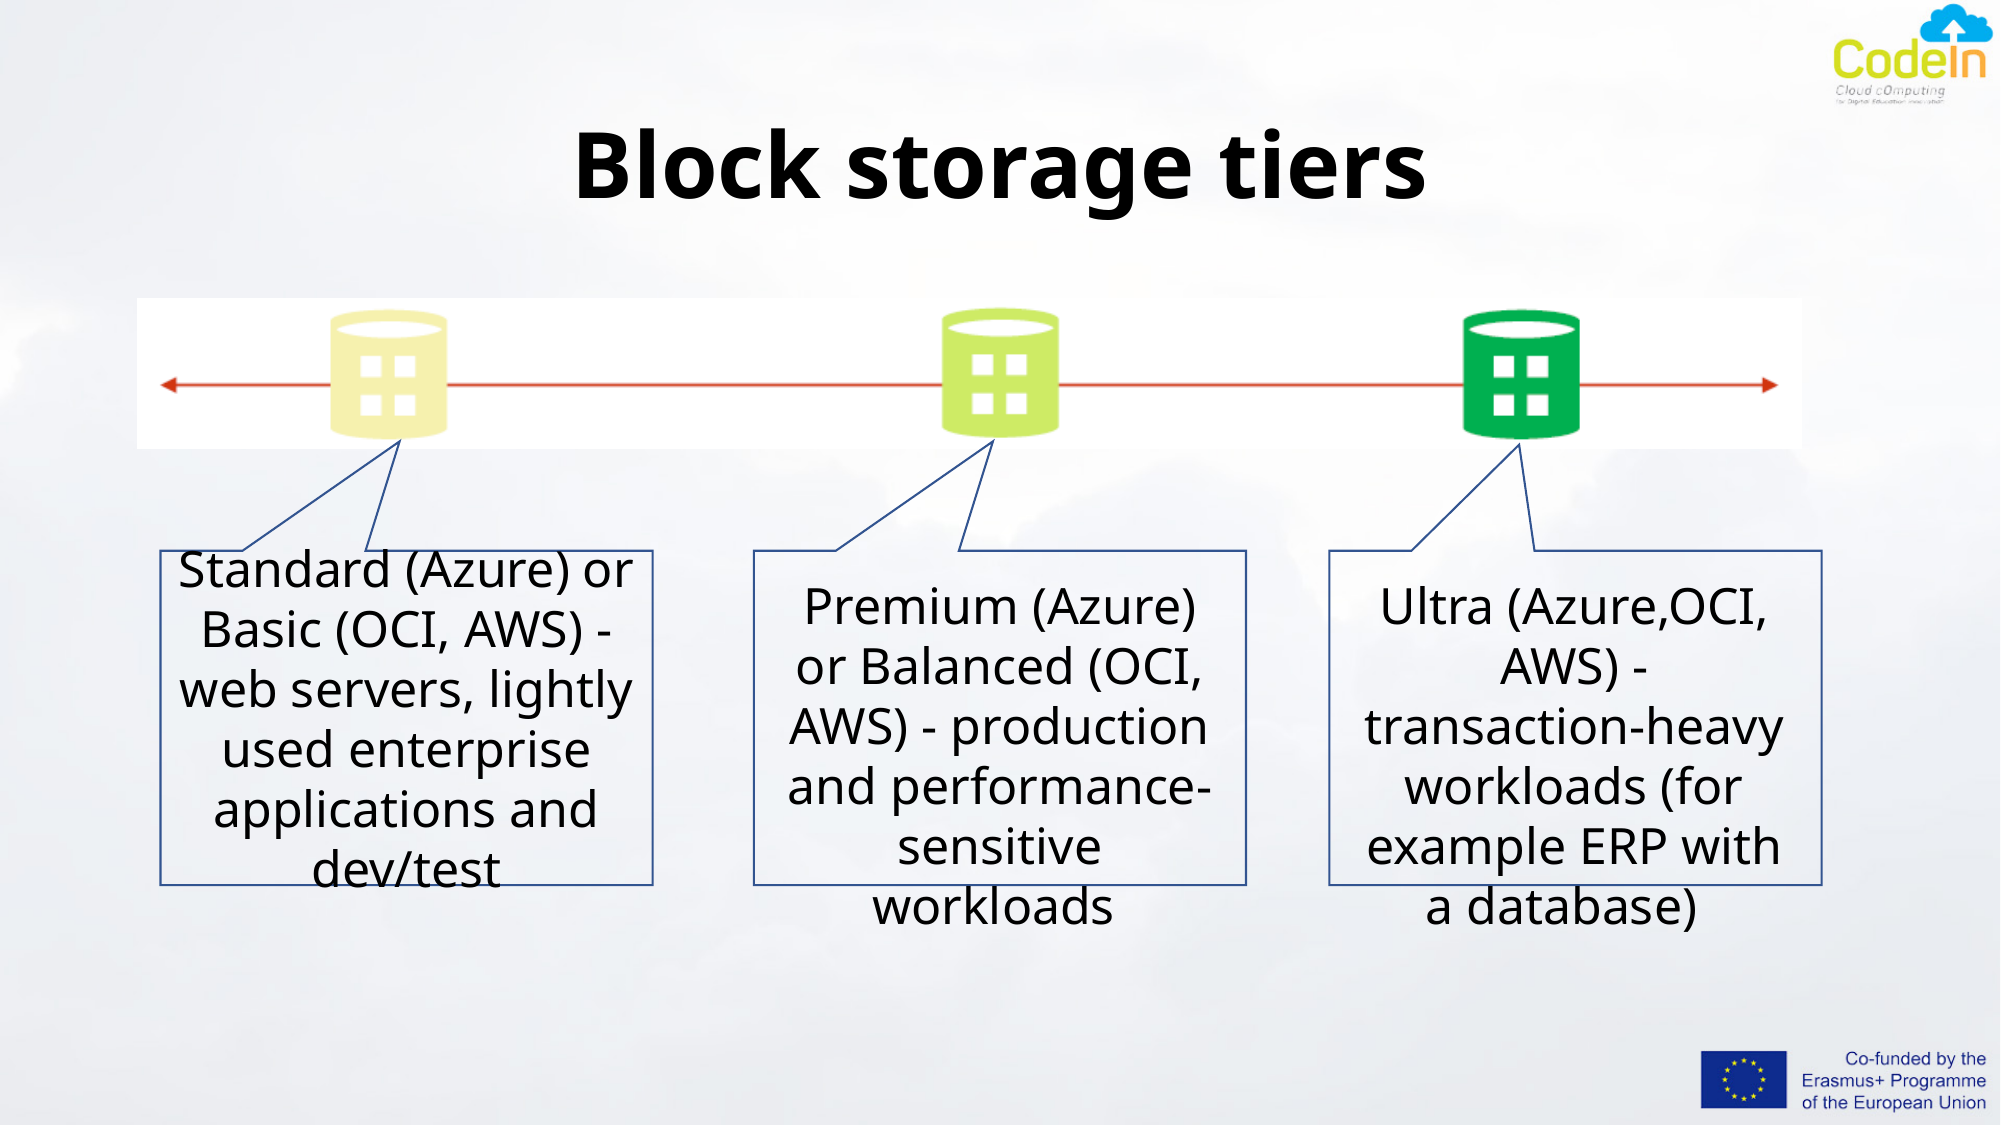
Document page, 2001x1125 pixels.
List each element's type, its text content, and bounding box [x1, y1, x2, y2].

picture [0, 0, 2001, 1125]
text_box [752, 449, 1248, 887]
text_box Premium (Azure) or Balanced (OCI, AWS) - production and performance-sensitive workloads [763, 567, 1237, 942]
text_box [1328, 449, 1823, 887]
text_box Standard (Azure) or Basic (OCI, AWS) - web servers, lightly used enterprise applications and dev/test [159, 449, 654, 887]
text_box Ultra (Azure,OCI, AWS) -transaction-heavy workloads (for example ERP with a database) [1347, 567, 1802, 942]
title Block storage tiers [137, 59, 1863, 278]
